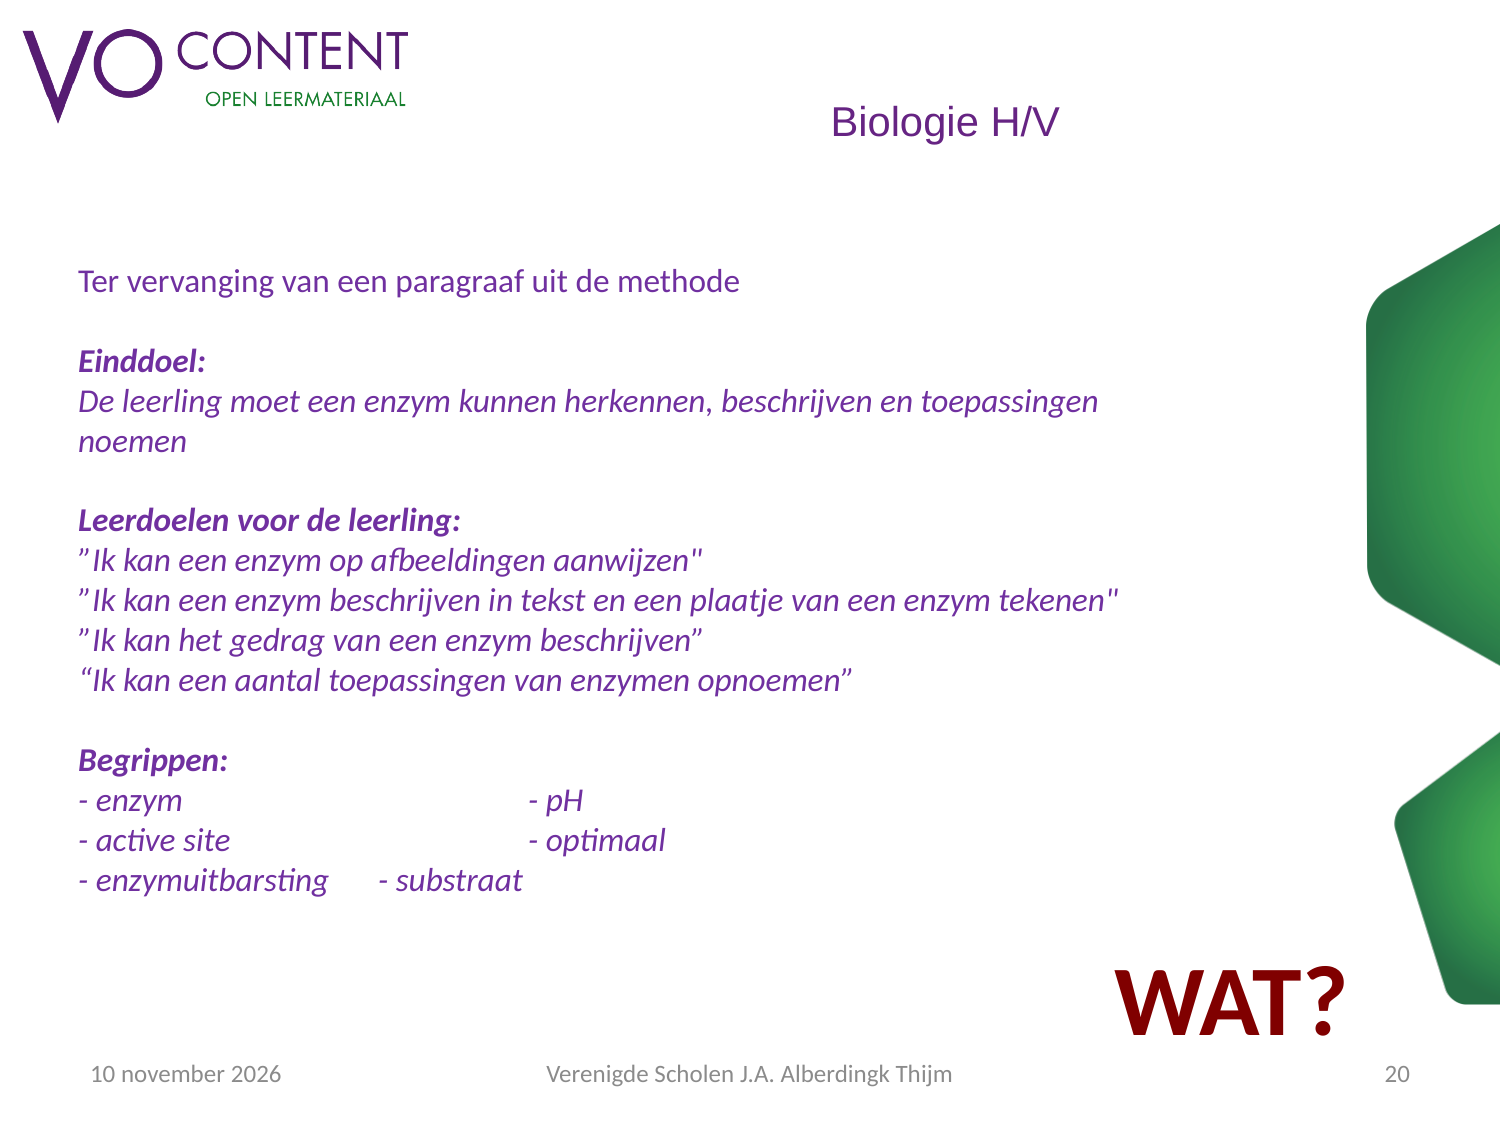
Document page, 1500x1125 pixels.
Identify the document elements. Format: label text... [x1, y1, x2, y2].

picture [22, 29, 408, 124]
title Biologie H/V [815, 82, 1384, 157]
picture [1366, 222, 1500, 1005]
footer Verenigde Scholen J.A. Alberdingk Thijm [512, 1042, 988, 1103]
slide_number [75, 1042, 425, 1103]
text_box Ter vervanging van een paragraaf uit de methode Einddoel: De leerling moet een enzym kunnen herkennen, beschrijven en toepassingen noemen Leerdoelen voor de leerling: ”Ik kan een enzym op afbeeldingen aanwijzen" ”Ik kan een enzym beschrijven in tekst en een plaatje van een enzym tekenen" ”Ik kan het gedrag van een enzym beschrijven” “Ik kan een aantal toepassingen van enzymen opnoemen” Begrippen: - enzym - pH - active site - optimaal - enzymuitbarsting - substraat [63, 251, 1229, 951]
text_box WAT? [1099, 927, 1394, 1063]
slide_number 20 [1074, 1042, 1425, 1103]
